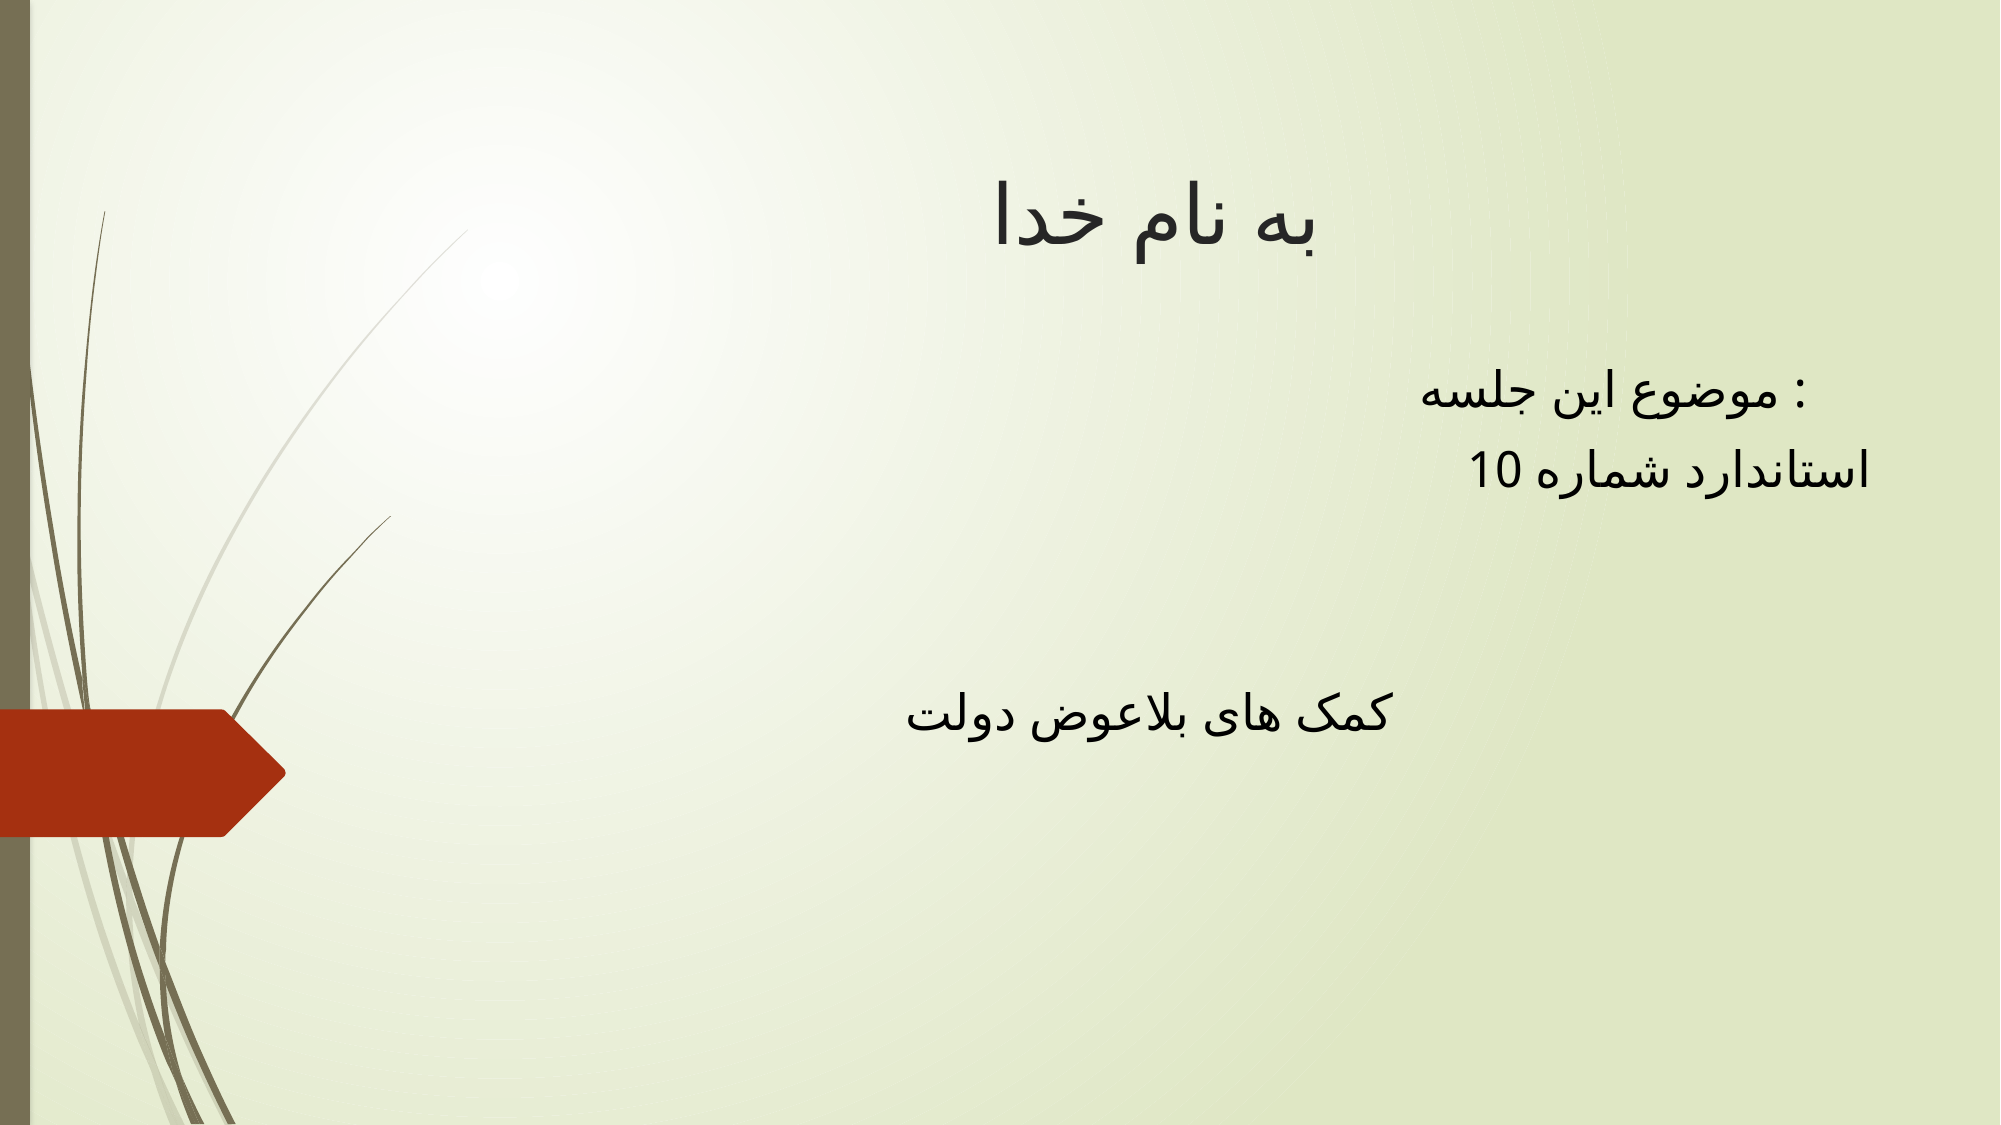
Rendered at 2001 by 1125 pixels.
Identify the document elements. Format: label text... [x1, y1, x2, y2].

title به نام خدا [424, 149, 1888, 269]
subtitle موضوع این جلسه : استاندارد شماره 10 کمک های بلاعوض دولت [424, 349, 1888, 969]
